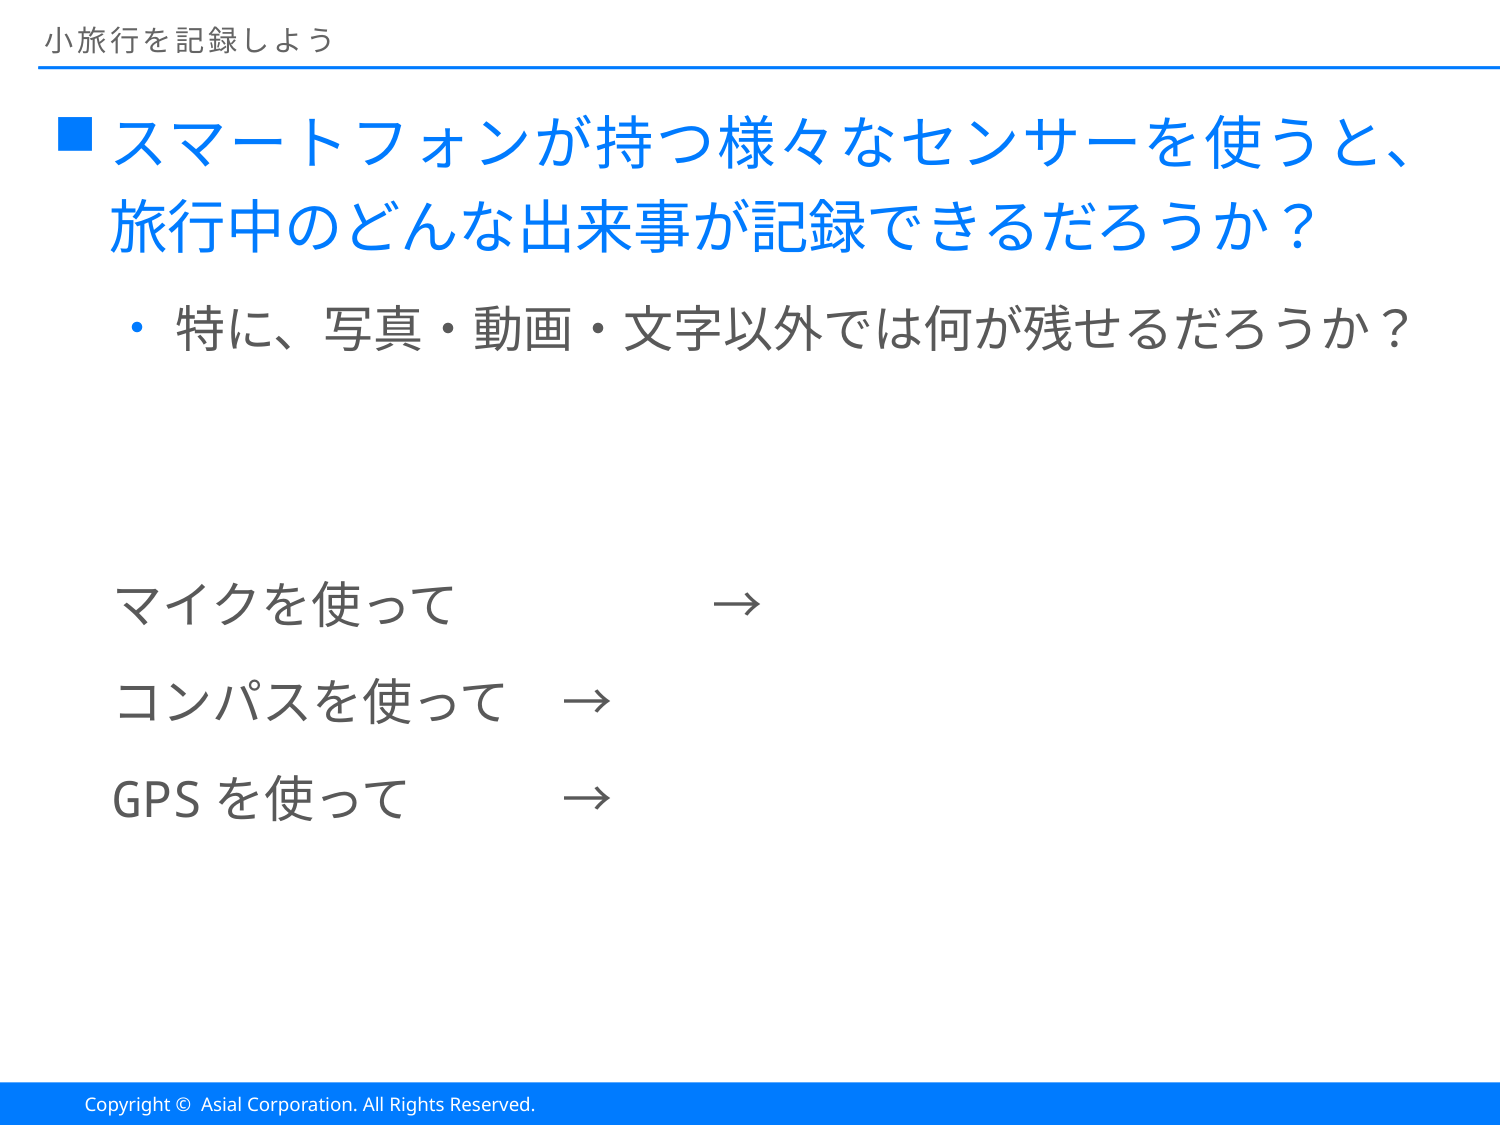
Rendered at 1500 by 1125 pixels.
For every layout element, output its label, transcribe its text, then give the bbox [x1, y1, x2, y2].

list スマートフォンが持つ様々なセンサーを使うと、旅行中のどんな出来事が記録できるだろうか？ 特に、写真・動画・文字以外では何が残せるだろうか？ マイクを使って → コンパスを使って → GPSを使って → [38, 84, 1459, 988]
title 小旅行を記録しよう [29, 7, 1223, 72]
